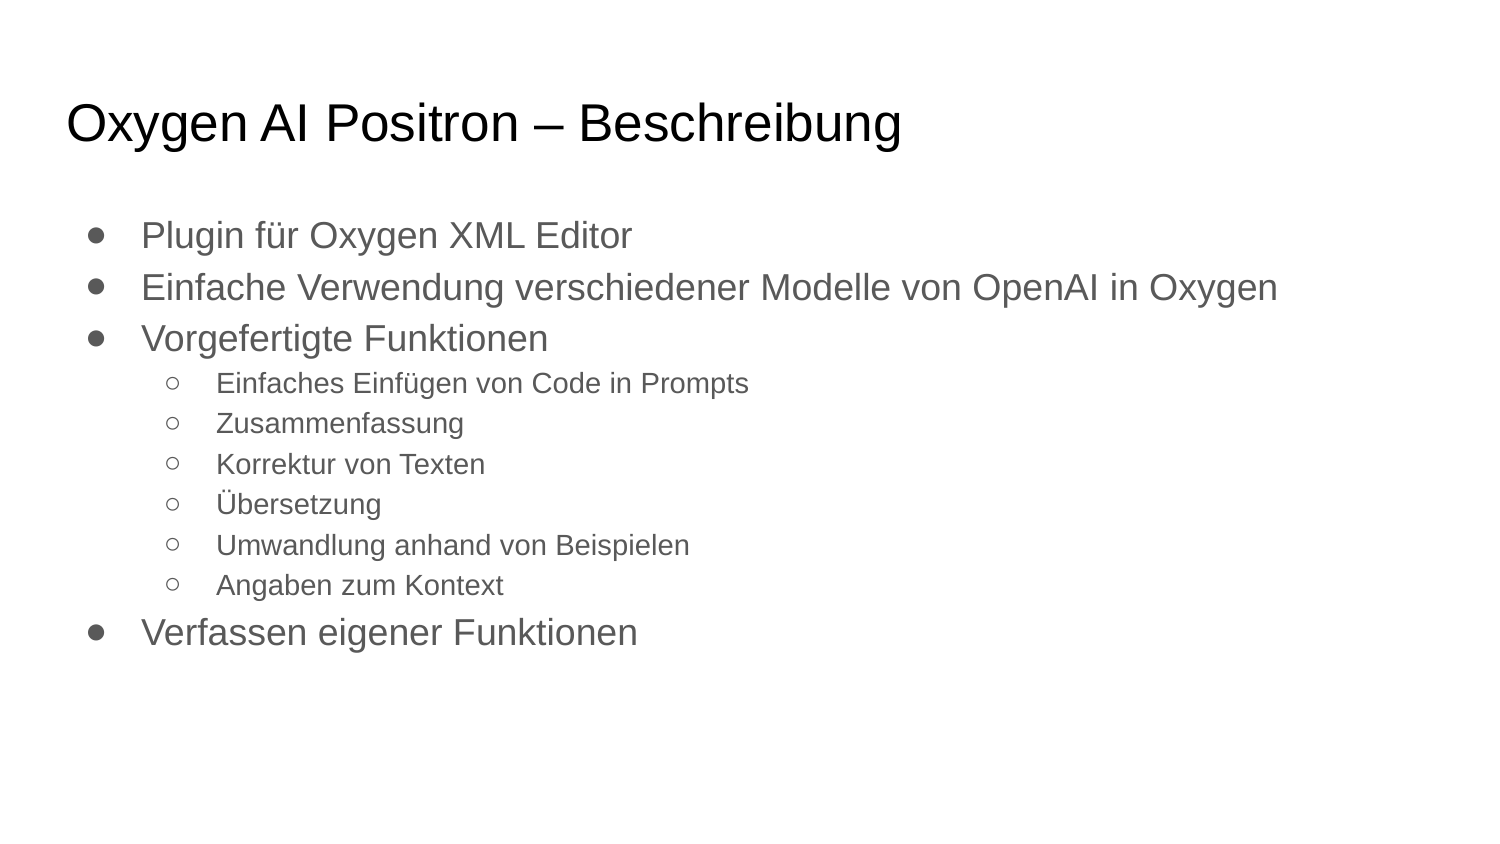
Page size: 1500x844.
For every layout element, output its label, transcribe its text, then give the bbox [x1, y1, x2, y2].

list Plugin für Oxygen XML Editor Einfache Verwendung verschiedener Modelle von OpenAI in Oxygen Vorgefertigte Funktionen Einfaches Einfügen von Code in Prompts Zusammenfassung Korrektur von Texten Übersetzung Umwandlung anhand von Beispielen Angaben zum Kontext Verfassen eigener Funktionen [51, 189, 1449, 750]
title Oxygen AI Positron – Beschreibung [51, 72, 1449, 167]
